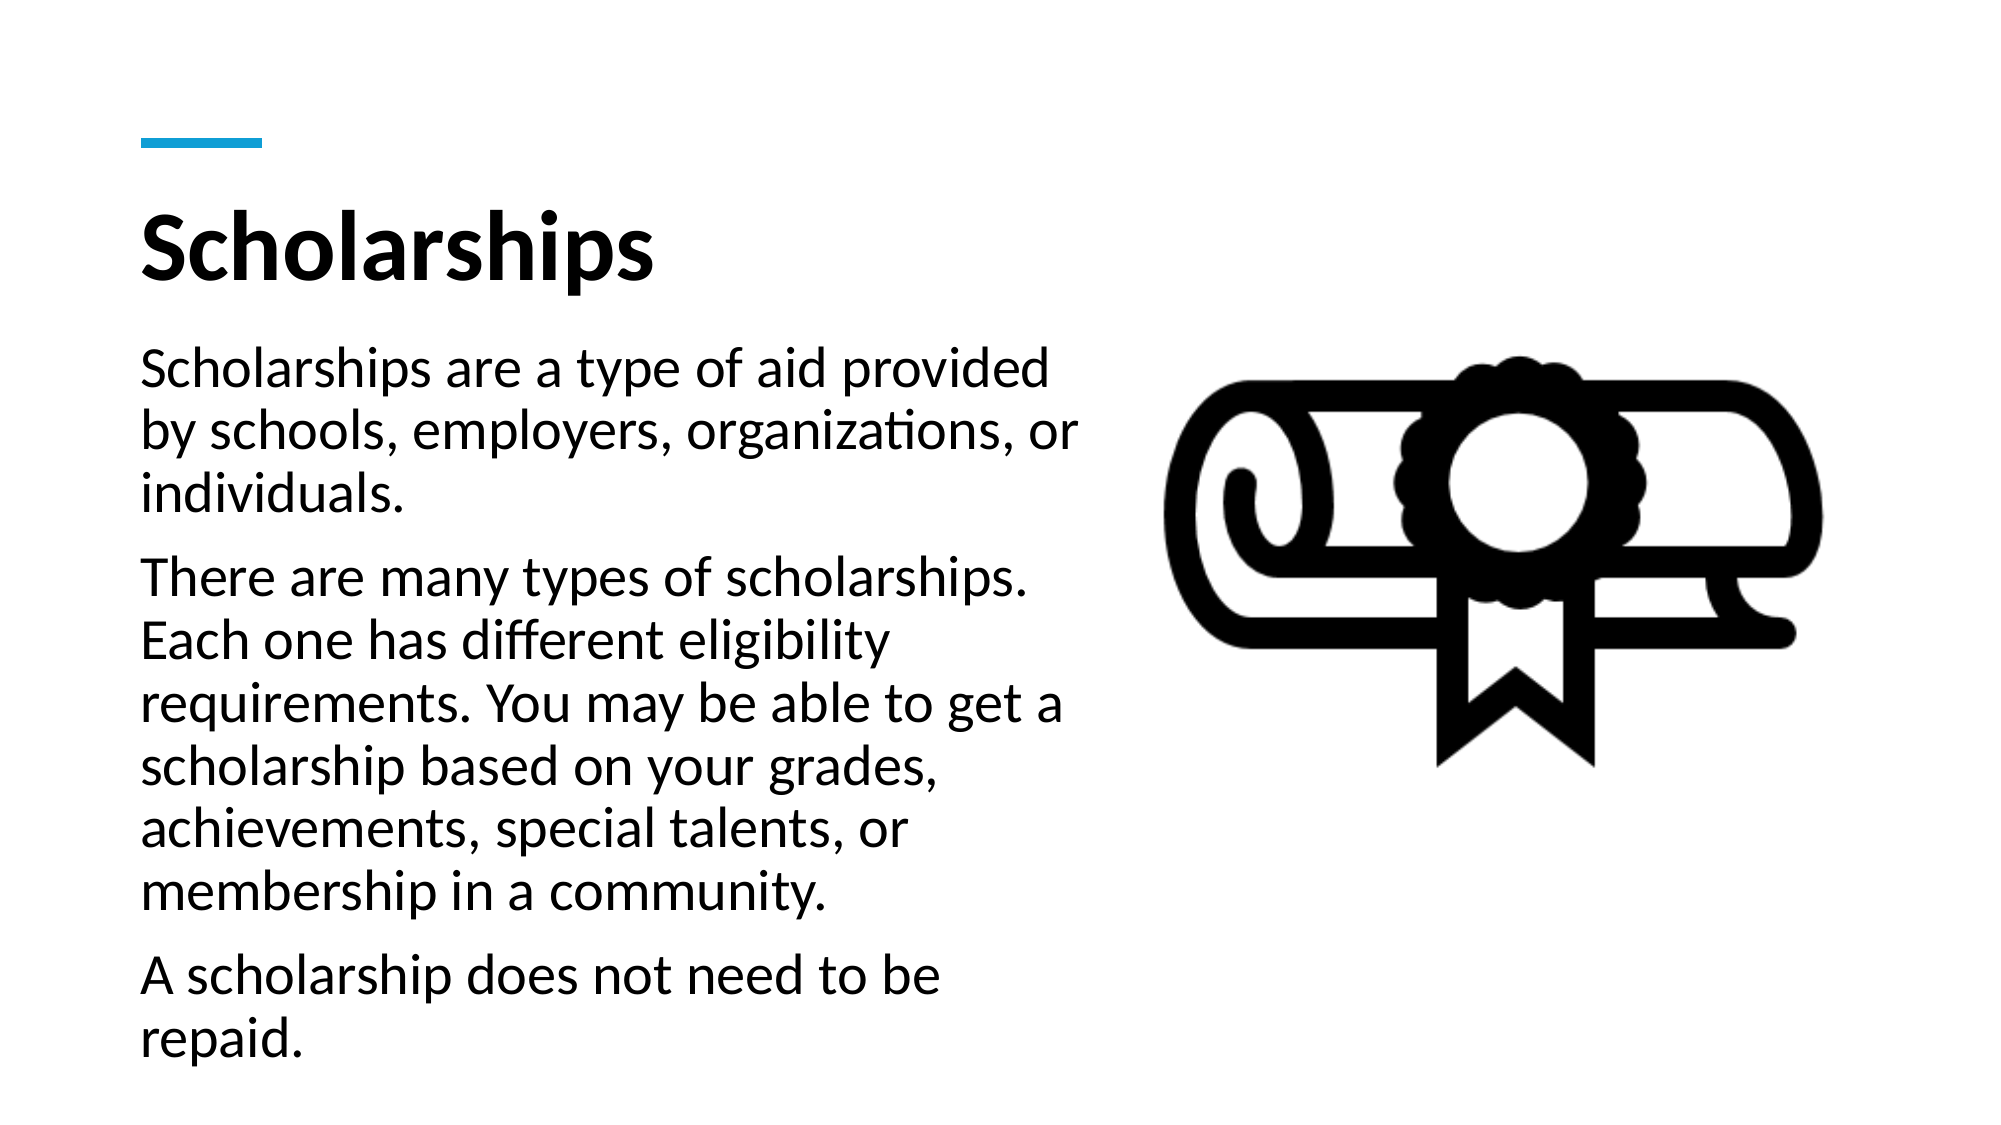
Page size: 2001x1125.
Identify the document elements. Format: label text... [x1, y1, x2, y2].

picture [1113, 183, 1872, 942]
list Scholarships are a type of aid provided by schools, employers, organizations, or individuals. There are many types of scholarships. Each one has different eligibility requirements. You may be able to get a scholarship based on your grades, achievements, special talents, or membership in a community. A scholarship does not need to be repaid. [124, 329, 1114, 1087]
title Scholarships [124, 186, 920, 329]
